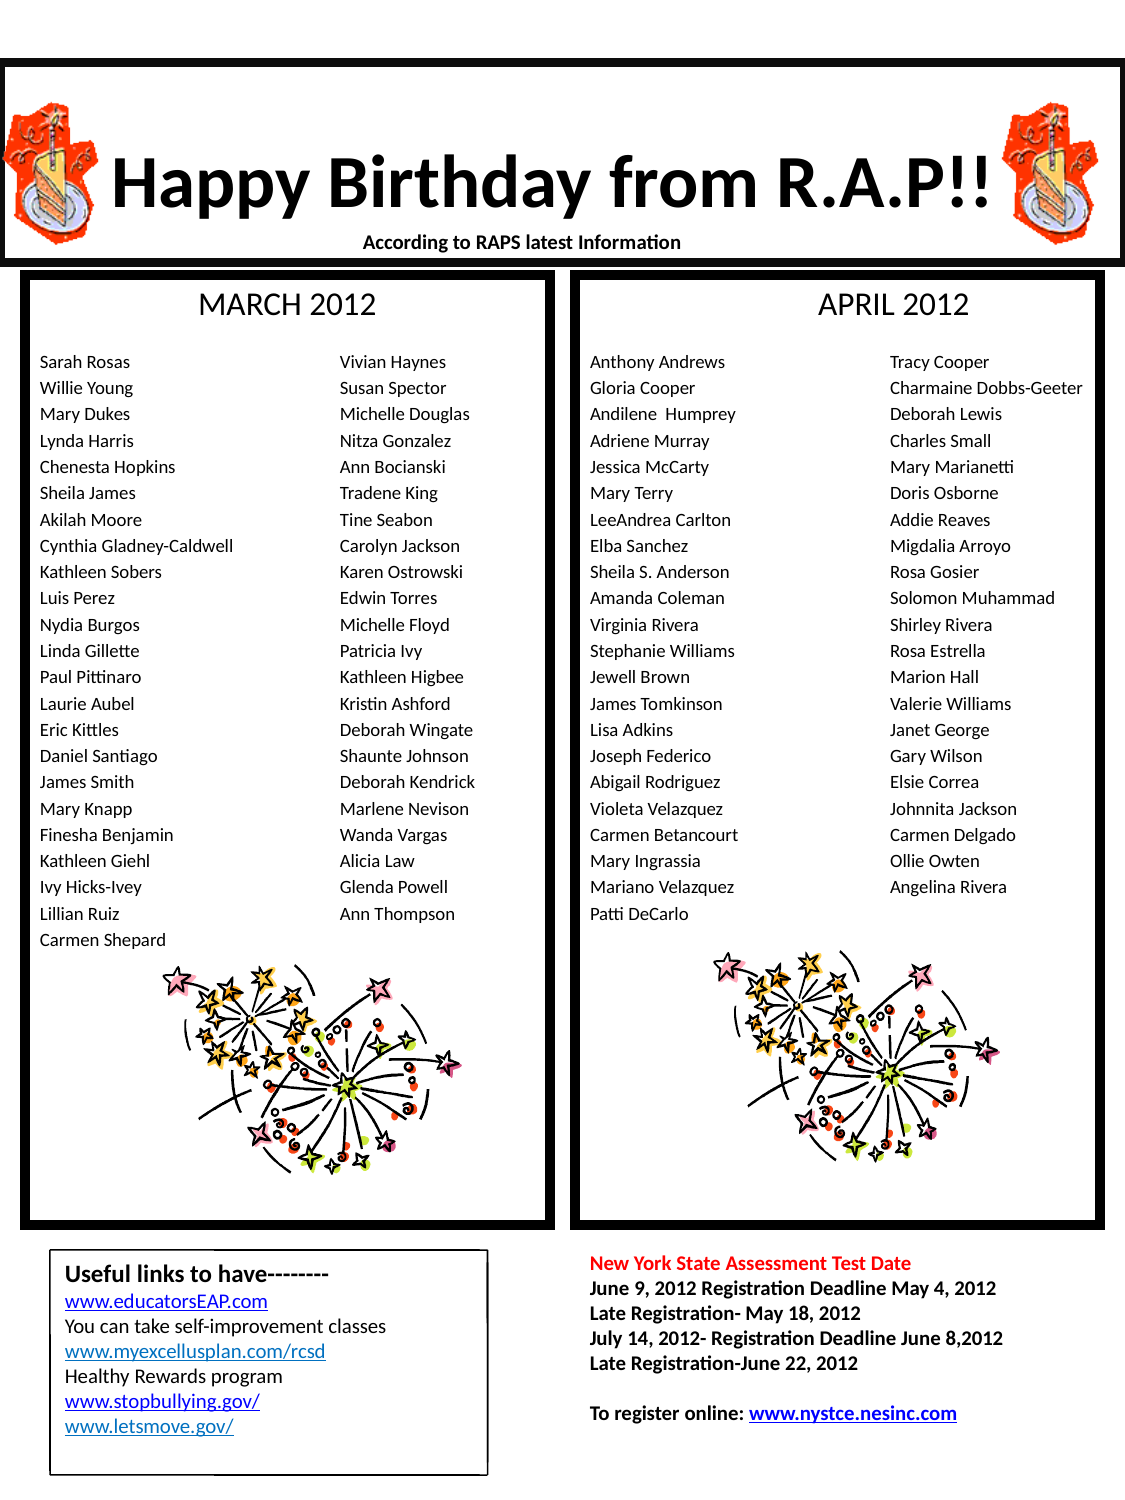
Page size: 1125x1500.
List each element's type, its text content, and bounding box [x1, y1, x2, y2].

text_box Useful links to have-------- www.educatorsEAP.com You can take self-improvement classes www.myexcellusplan.com/rcsd Healthy Rewards program www.stopbullying.gov/ www.letsmove.gov/ [49, 1249, 488, 1500]
picture [0, 99, 101, 249]
picture [162, 963, 463, 1176]
list MARCH 2012 Sarah Rosas Vivian Haynes Willie Young Susan Spector Mary Dukes Michelle Douglas Lynda Harris Nitza Gonzalez Chenesta Hopkins Ann Bocianski Sheila James Tradene King Akilah Moore Tine Seabon Cynthia Gladney-Caldwell Carolyn Jackson Kathleen Sobers Karen Ostrowski Luis Perez Edwin Torres Nydia Burgos Michelle Floyd Linda Gillette Patricia Ivy Paul Pittinaro Kathleen Higbee Laurie Aubel Kristin Ashford Eric Kittles Deborah Wingate Daniel Santiago Shaunte Johnson James Smith Deborah Kendrick Mary Knapp Marlene Nevison Finesha Benjamin Wanda Vargas Kathleen Giehl Alicia Law Ivy Hicks-Ivey Glenda Powell Lillian Ruiz Ann Thompson Carmen Shepard [24, 274, 551, 1226]
title Happy Birthday from R.A.P!! According to RAPS latest Information [0, 62, 1125, 263]
text_box New York State Assessment Test Date June 9, 2012 Registration Deadline May 4, 2012 Late Registration- May 18, 2012 July 14, 2012- Registration Deadline June 8,2012 Late Registration-June 22, 2012 To register online: www.nystce.nesinc.com [574, 1242, 1100, 1457]
list APRIL 2012 Anthony Andrews Tracy Cooper Gloria Cooper Charmaine Dobbs-Geeter Andilene Humprey Deborah Lewis Adriene Murray Charles Small Jessica McCarty Mary Marianetti Mary Terry Doris Osborne LeeAndrea Carlton Addie Reaves Elba Sanchez Migdalia Arroyo Sheila S. Anderson Rosa Gosier Amanda Coleman Solomon Muhammad Virginia Rivera Shirley Rivera Stephanie Williams Rosa Estrella Jewell Brown Marion Hall James Tomkinson Valerie Williams Lisa Adkins Janet George Joseph Federico Gary Wilson Abigail Rodriguez Elsie Correa Violeta Velazquez Johnnita Jackson Carmen Betancourt Carmen Delgado Mary Ingrassia Ollie Owten Mariano Velazquez Angelina Rivera Patti DeCarlo [574, 274, 1101, 1226]
picture [999, 99, 1101, 248]
picture [712, 949, 1001, 1163]
